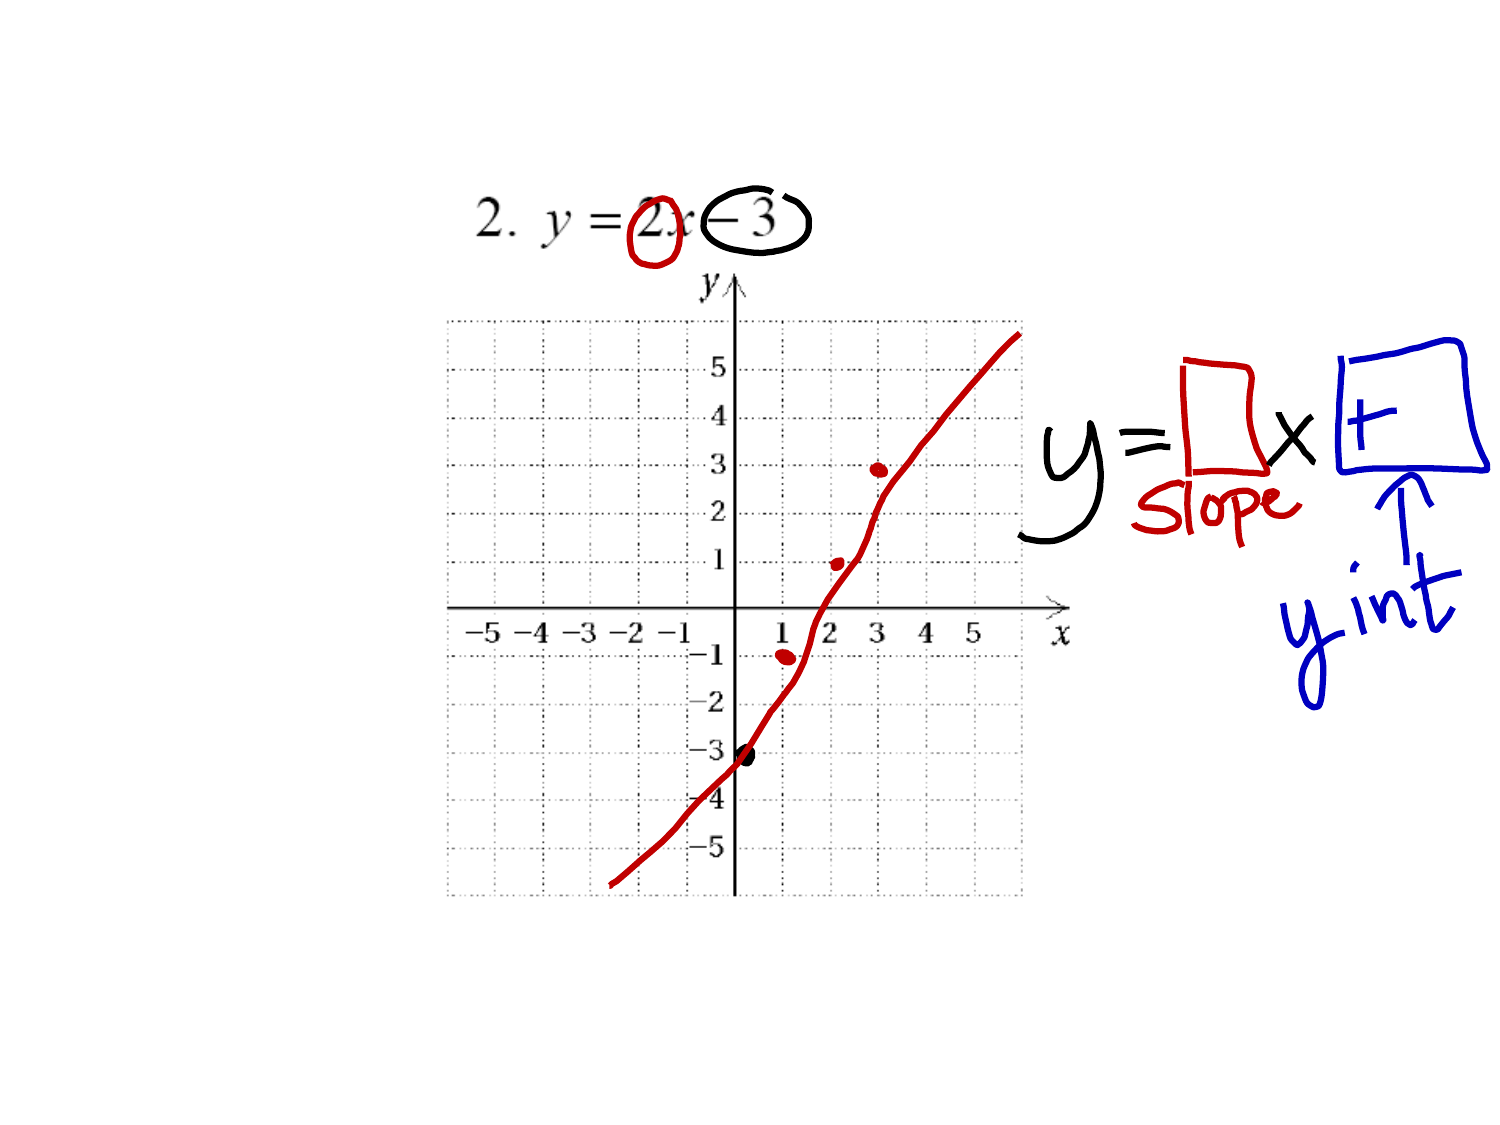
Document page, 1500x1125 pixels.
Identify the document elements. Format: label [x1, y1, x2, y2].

text_box [1411, 571, 1462, 590]
text_box [1293, 436, 1316, 464]
text_box [1376, 473, 1433, 510]
text_box [1186, 480, 1193, 535]
text_box [1202, 495, 1222, 524]
text_box [1370, 592, 1416, 626]
text_box [1277, 412, 1295, 437]
text_box [1337, 339, 1488, 474]
text_box [1423, 582, 1454, 631]
text_box [1261, 490, 1301, 517]
text_box [1268, 415, 1313, 466]
text_box [1183, 359, 1269, 475]
text_box [1236, 515, 1243, 548]
text_box [1400, 508, 1408, 566]
text_box [1119, 430, 1165, 434]
text_box [1352, 561, 1359, 573]
text_box [1125, 445, 1171, 454]
text_box [1182, 365, 1190, 477]
picture [402, 180, 1098, 945]
text_box [1359, 421, 1363, 451]
text_box [1418, 554, 1435, 582]
text_box [1133, 481, 1185, 533]
text_box [1222, 489, 1259, 516]
text_box [1352, 597, 1366, 635]
text_box [1347, 409, 1397, 423]
text_box [1282, 601, 1345, 708]
